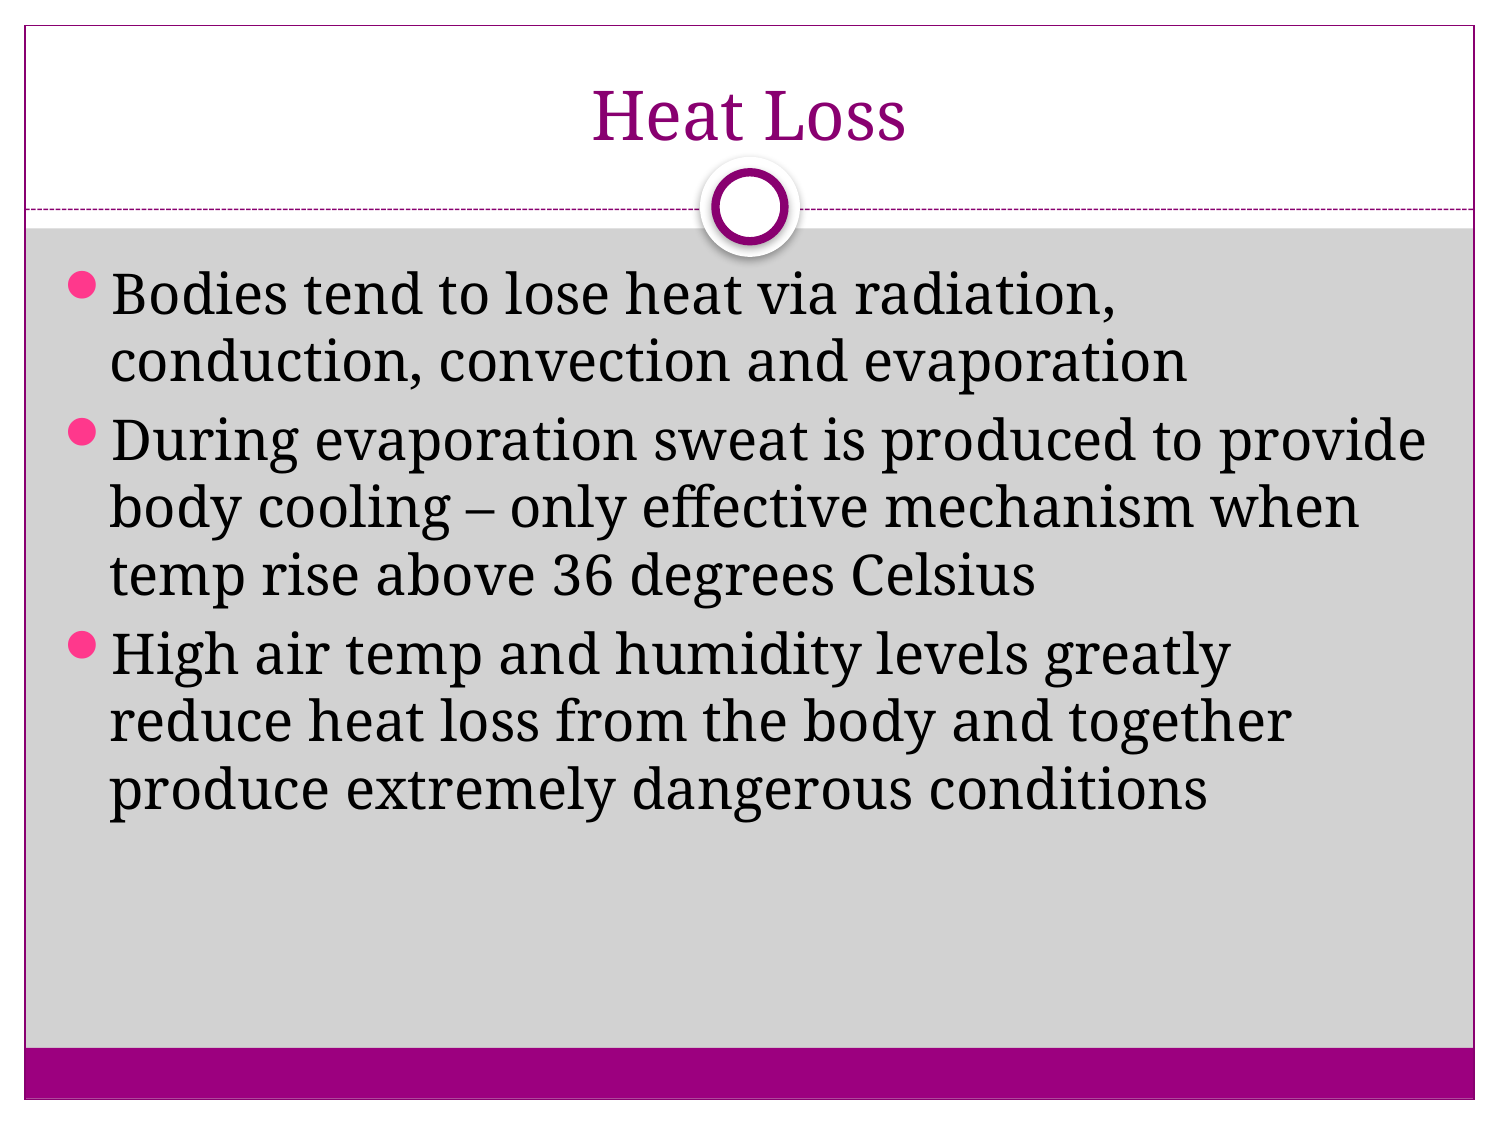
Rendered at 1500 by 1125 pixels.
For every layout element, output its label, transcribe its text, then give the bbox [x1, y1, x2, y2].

title Heat Loss [49, 37, 1450, 162]
list Bodies tend to lose heat via radiation, conduction, convection and evaporation During evaporation sweat is produced to provide body cooling – only effective mechanism when temp rise above 36 degrees Celsius High air temp and humidity levels greatly reduce heat loss from the body and together produce extremely dangerous conditions [49, 250, 1445, 1001]
